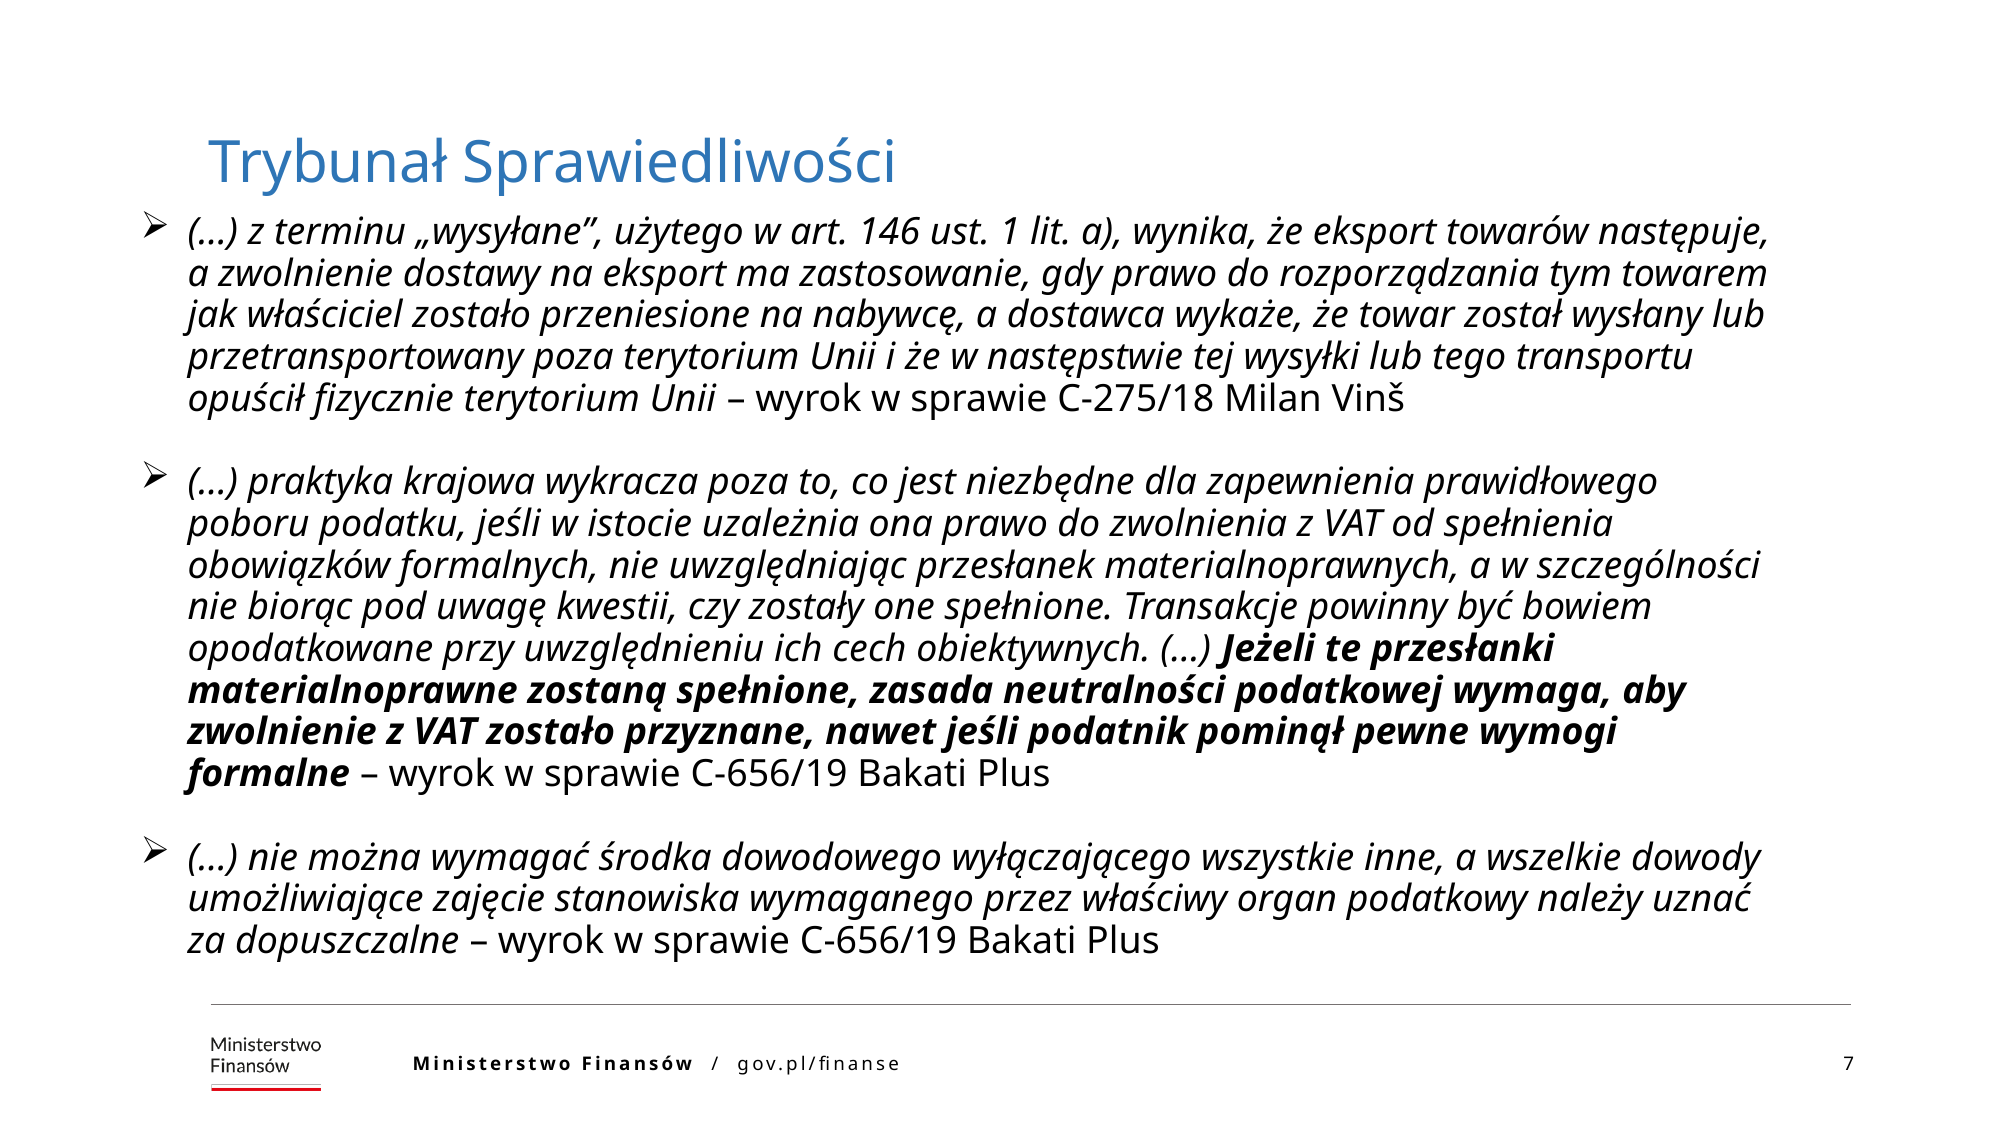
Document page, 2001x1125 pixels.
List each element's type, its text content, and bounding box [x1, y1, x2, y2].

text_box Trybunał Sprawiedliwości [194, 117, 1835, 202]
picture [196, 1022, 347, 1106]
text_box (…) z terminu „wysyłane”, użytego w art. 146 ust. 1 lit. a), wynika, że eksport towarów następuje, a zwolnienie dostawy na eksport ma zastosowanie, gdy prawo do rozporządzania tym towarem jak właściciel zostało przeniesione na nabywcę, a dostawca wykaże, że towar został wysłany lub przetransportowany poza terytorium Unii i że w następstwie tej wysyłki lub tego transportu opuścił fizycznie terytorium Unii – wyrok w sprawie C-275/18 Milan Vinš (…) praktyka krajowa wykracza poza to, co jest niezbędne dla zapewnienia prawidłowego poboru podatku, jeśli w istocie uzależnia ona prawo do zwolnienia z VAT od spełnienia obowiązków formalnych, nie uwzględniając przesłanek materialnoprawnych, a w szczególności nie biorąc pod uwagę kwestii, czy zostały one spełnione. Transakcje powinny być bowiem opodatkowane przy uwzględnieniu ich cech obiektywnych. (…) Jeżeli te przesłanki materialnoprawne zostaną spełnione, zasada neutralności podatkowej wymaga, aby zwolnienie z VAT zostało przyznane, nawet jeśli podatnik pominął pewne wymogi formalne – wyrok w sprawie C-656/19 Bakati Plus (…) nie można wymagać środka dowodowego wyłączającego wszystkie inne, a wszelkie dowody umożliwiające zajęcie stanowiska wymaganego przez właściwy organ podatkowy należy uznać za dopuszczalne – wyrok w sprawie C-656/19 Bakati Plus [125, 202, 1806, 969]
